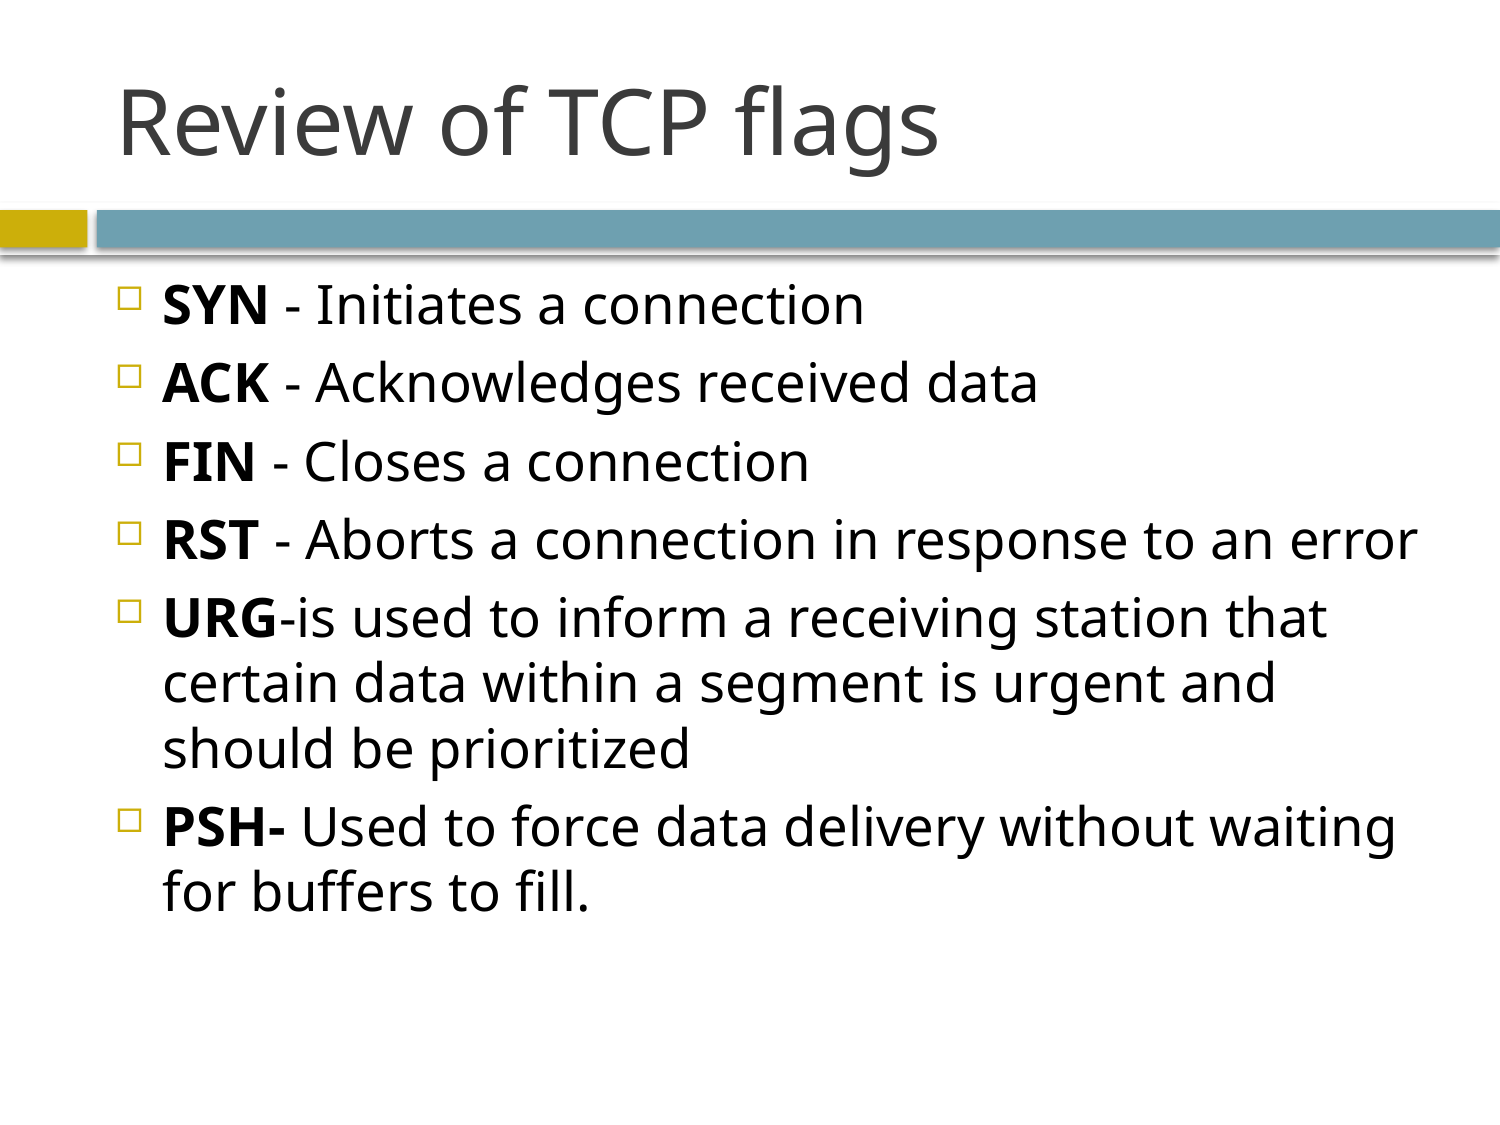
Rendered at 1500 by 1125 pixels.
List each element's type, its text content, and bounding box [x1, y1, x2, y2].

title Review of TCP flags [100, 37, 1438, 200]
list SYN - Initiates a connection ACK - Acknowledges received data FIN - Closes a connection RST - Aborts a connection in response to an error URG-is used to inform a receiving station that certain data within a segment is urgent and should be prioritized PSH- Used to force data delivery without waiting for buffers to fill. [100, 262, 1438, 1000]
